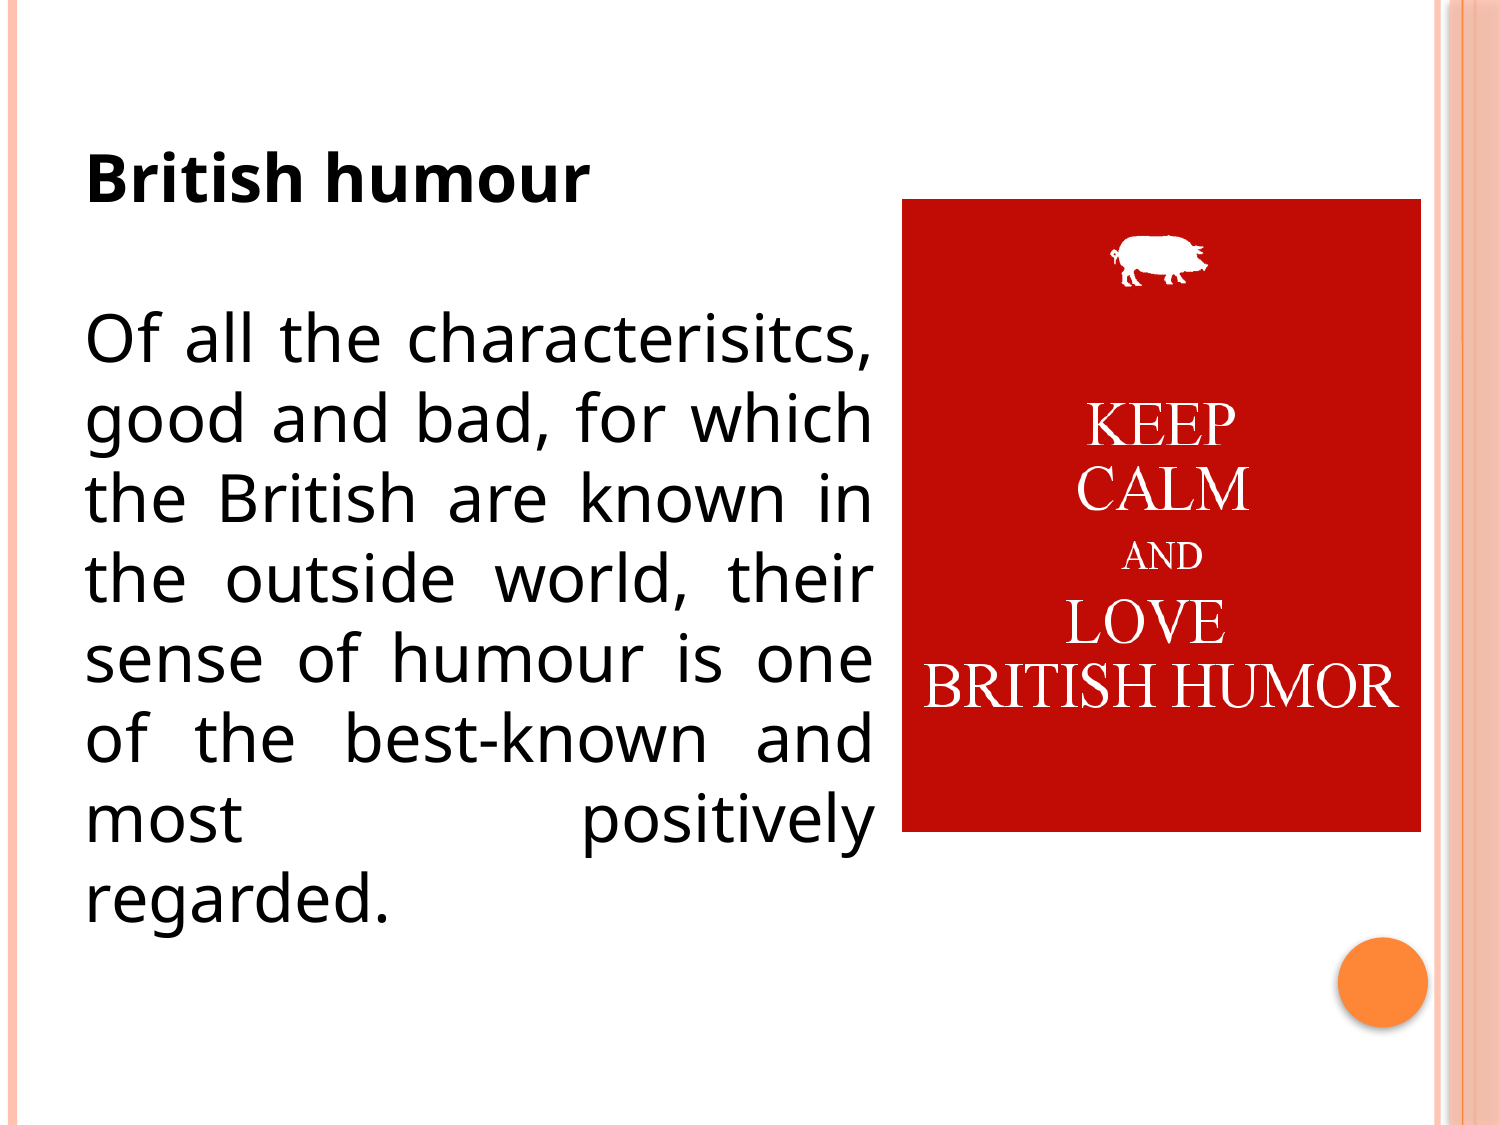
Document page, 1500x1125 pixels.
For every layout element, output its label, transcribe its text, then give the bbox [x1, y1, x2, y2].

text_box British humour Of all the characterisitcs, good and bad, for which the British are known in the outside world, their sense of humour is one of the best-known and most positively regarded. [70, 128, 891, 944]
picture [901, 198, 1421, 833]
